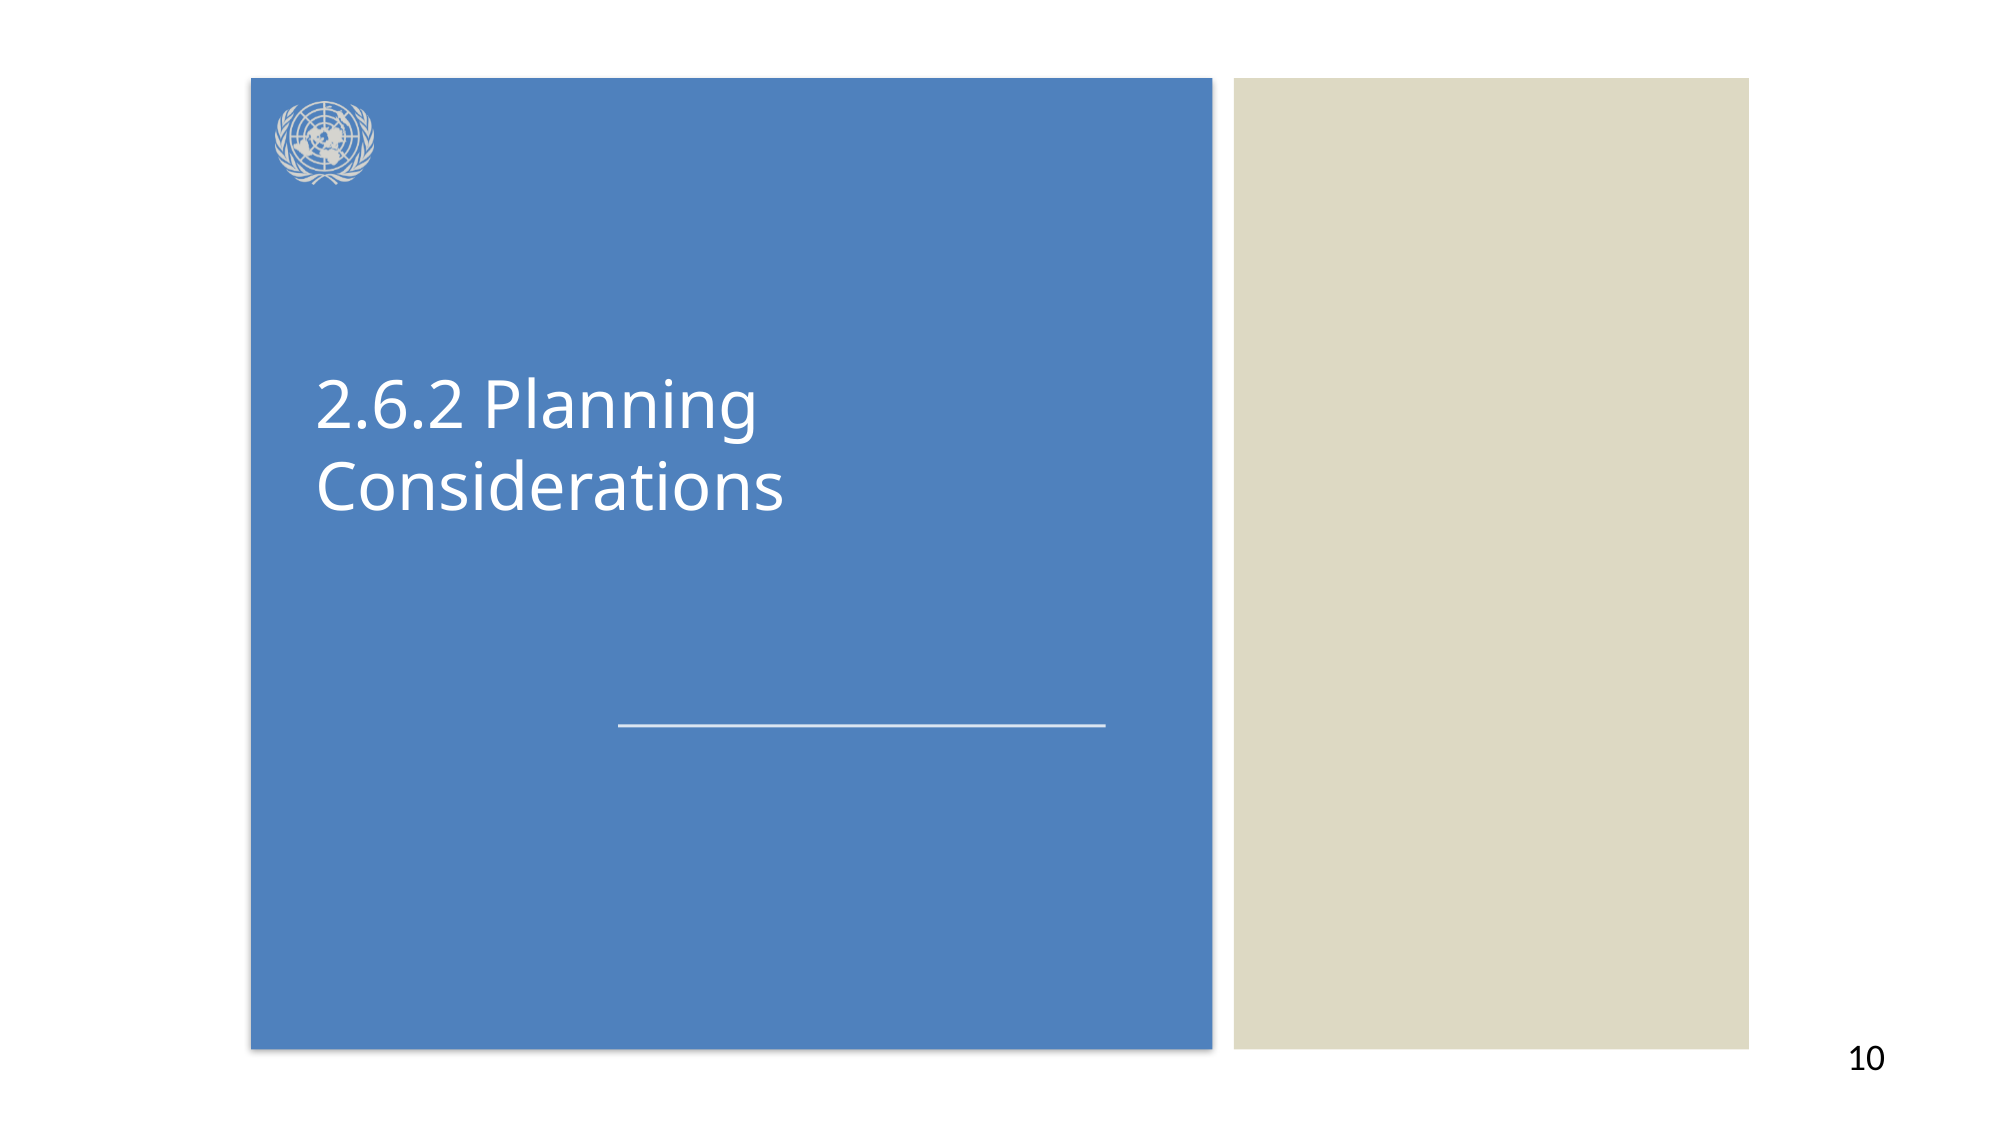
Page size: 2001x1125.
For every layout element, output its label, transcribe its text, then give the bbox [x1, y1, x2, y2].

text_box [1233, 78, 1749, 1050]
text_box [251, 78, 1213, 1050]
slide_number 10 [1433, 1025, 1900, 1085]
picture [274, 101, 374, 186]
title 2.6.2 Planning Considerations [300, 208, 1131, 707]
